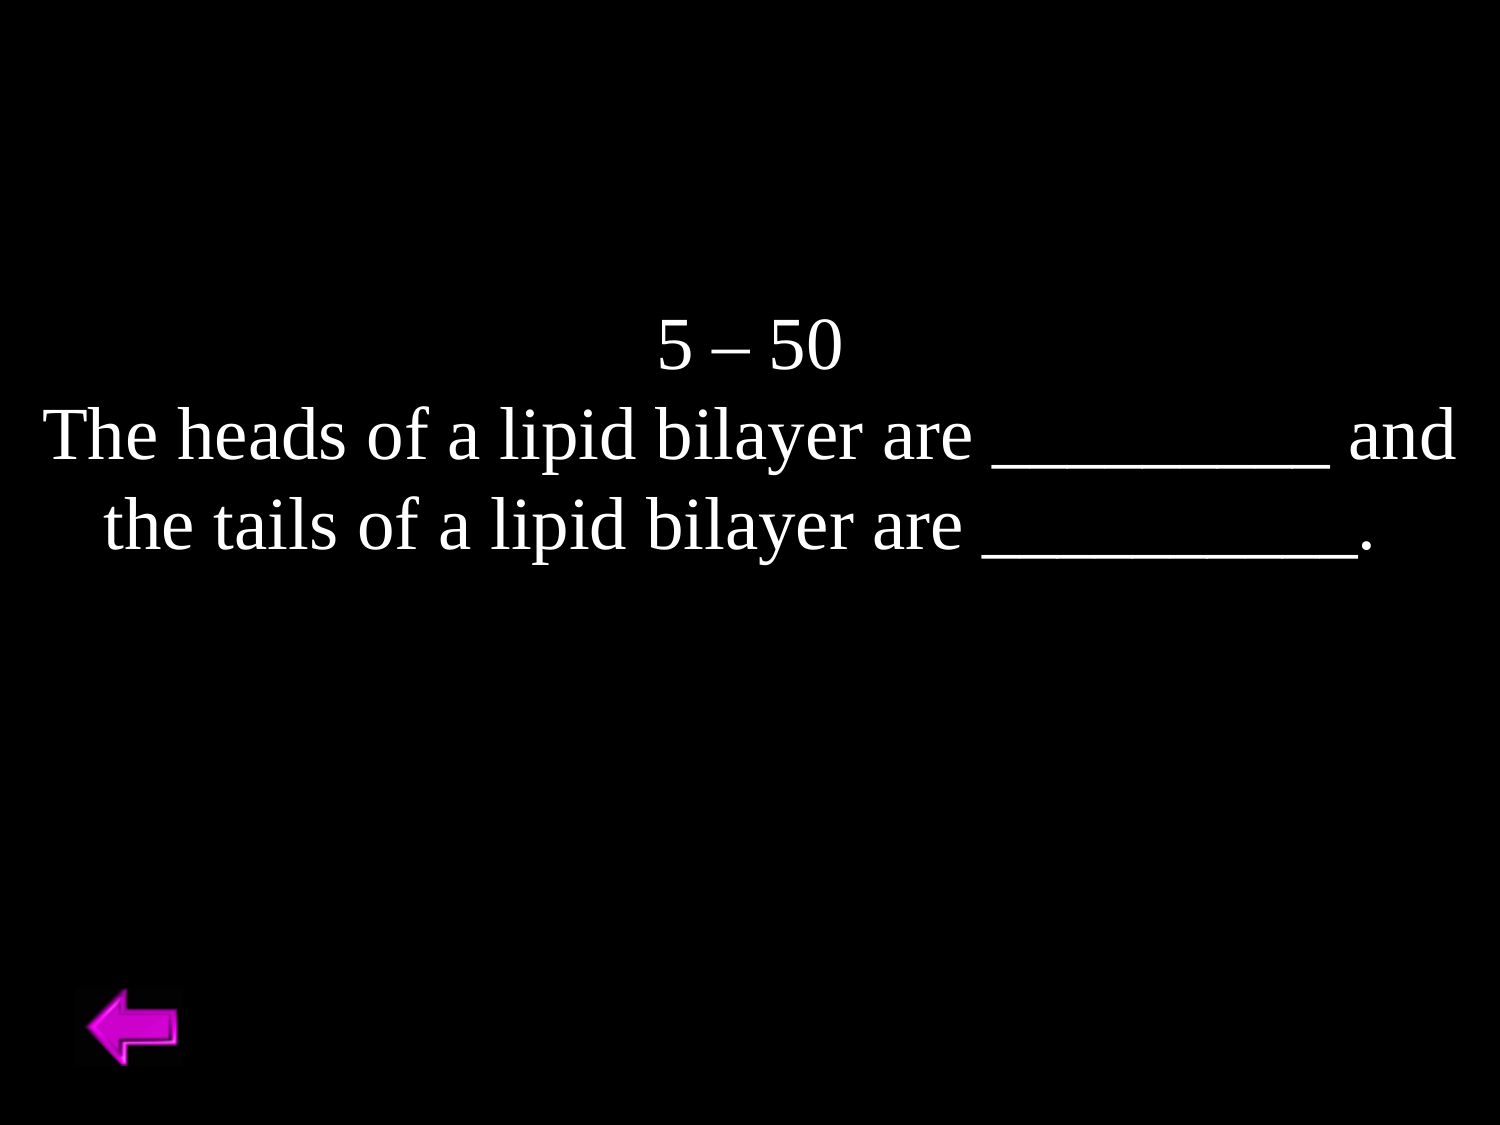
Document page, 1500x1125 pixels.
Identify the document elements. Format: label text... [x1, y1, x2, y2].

text_box 5 – 50 The heads of a lipid bilayer are _________ and the tails of a lipid bilayer are __________. [12, 287, 1488, 573]
picture [74, 987, 183, 1066]
